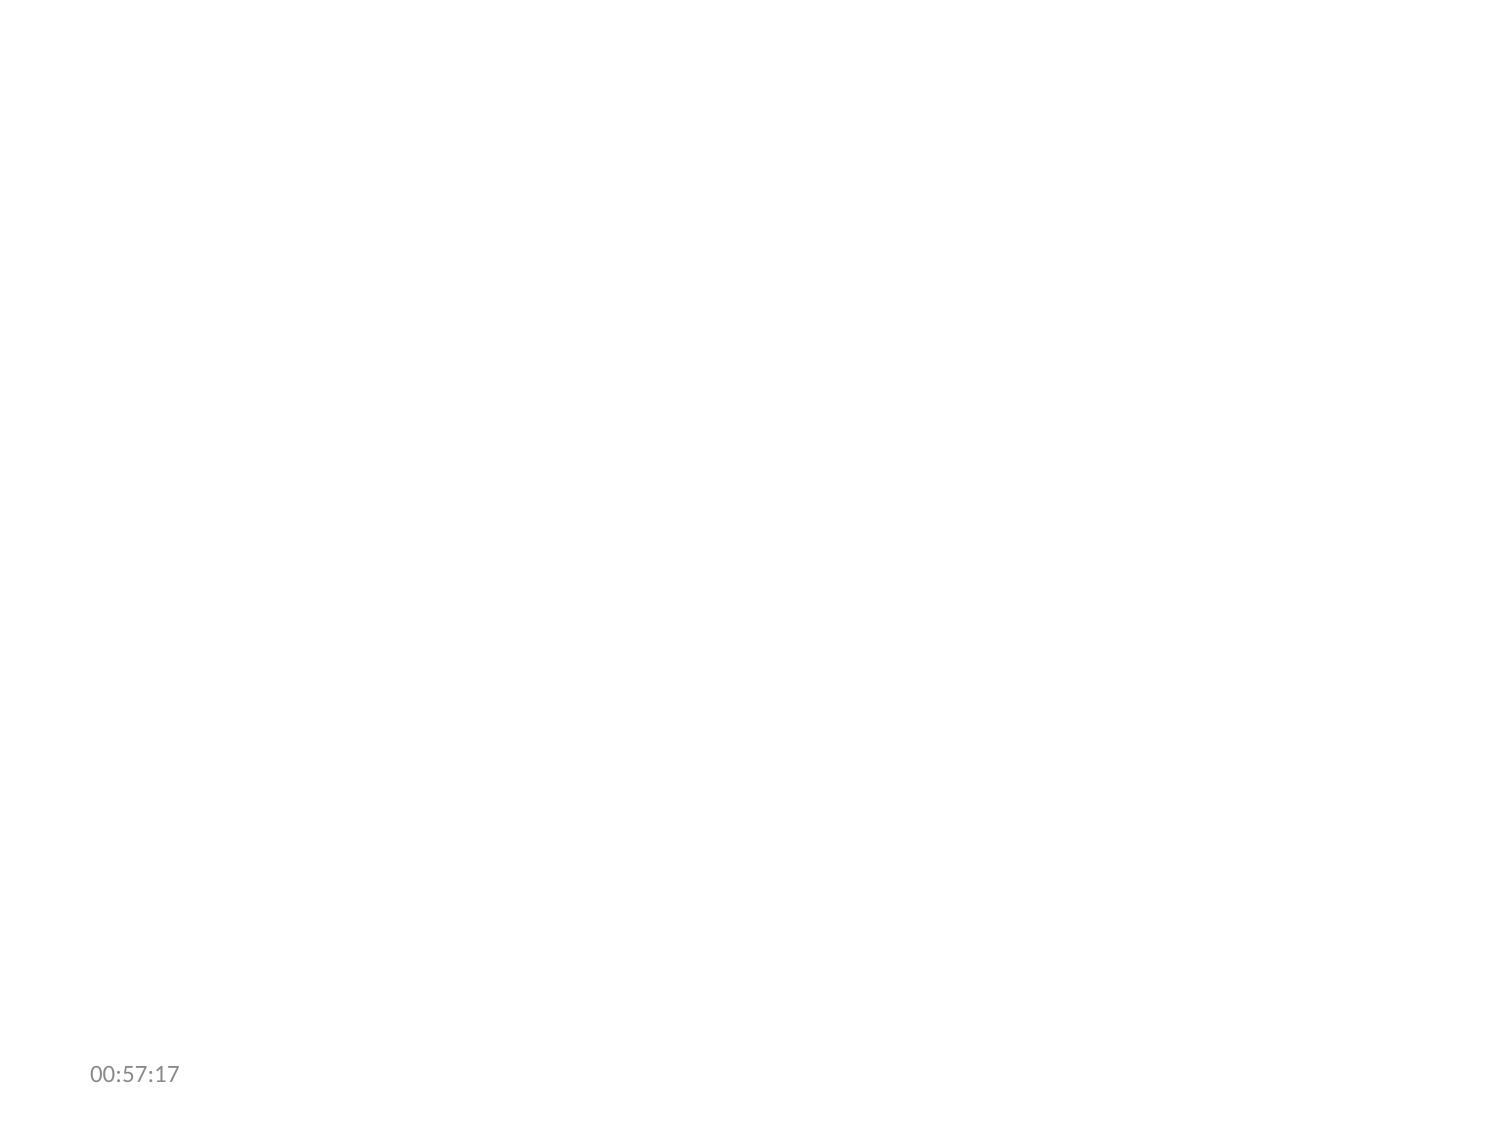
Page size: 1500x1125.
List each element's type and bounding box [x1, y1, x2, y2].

slide_number [75, 1042, 425, 1103]
